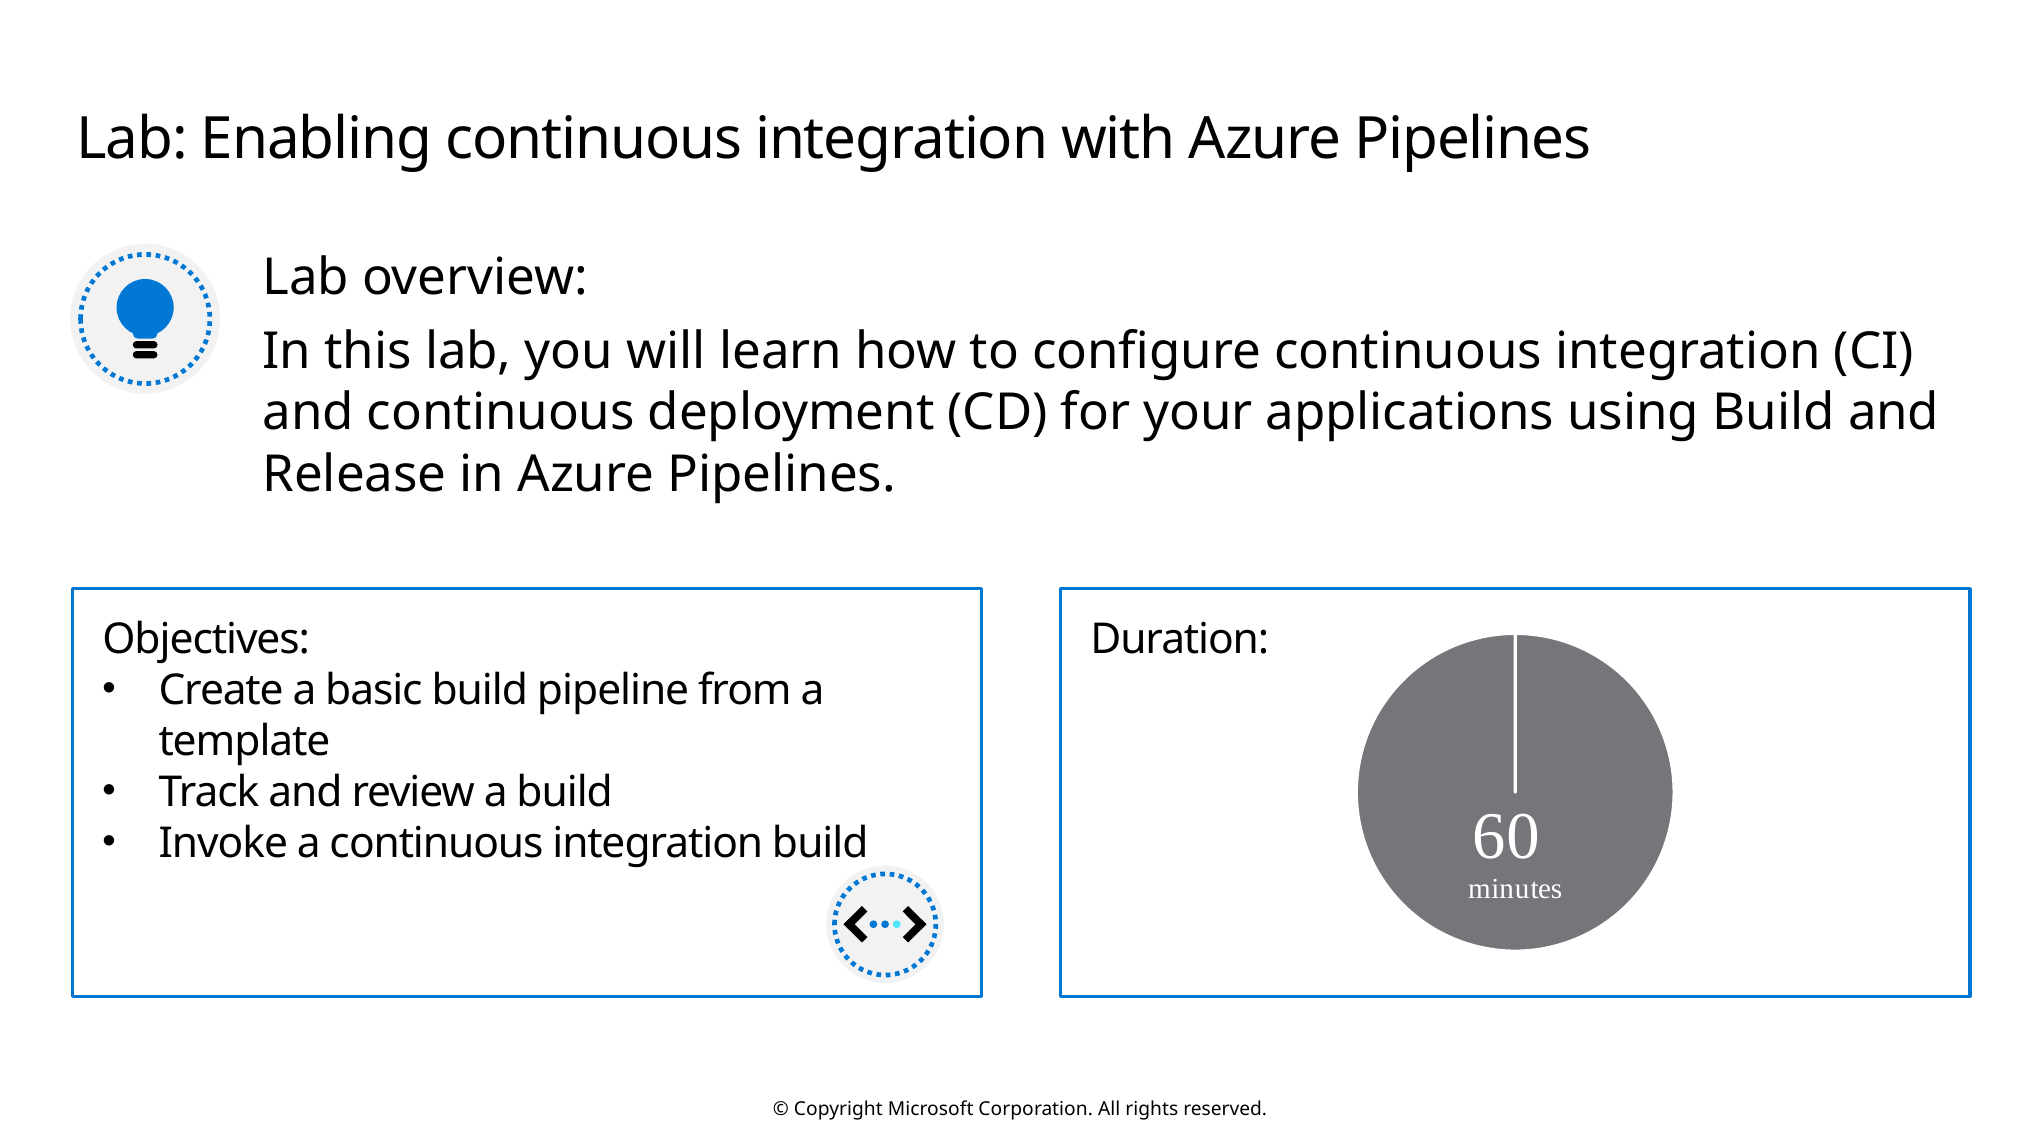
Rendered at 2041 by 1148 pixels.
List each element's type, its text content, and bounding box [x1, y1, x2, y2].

list Duration: [1059, 587, 1972, 998]
list Lab overview: In this lab, you will learn how to configure continuous integration (CI) and continuous deployment (CD) for your applications using Build and Release in Azure Pipelines. [262, 243, 1971, 394]
list Objectives: Create a basic build pipeline from a template Track and review a build Invoke a continuous integration build [71, 587, 983, 998]
chart [1266, 626, 1764, 959]
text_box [826, 865, 945, 984]
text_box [69, 243, 221, 394]
title Lab: Enabling continuous integration with Azure Pipelines [76, 93, 1968, 230]
